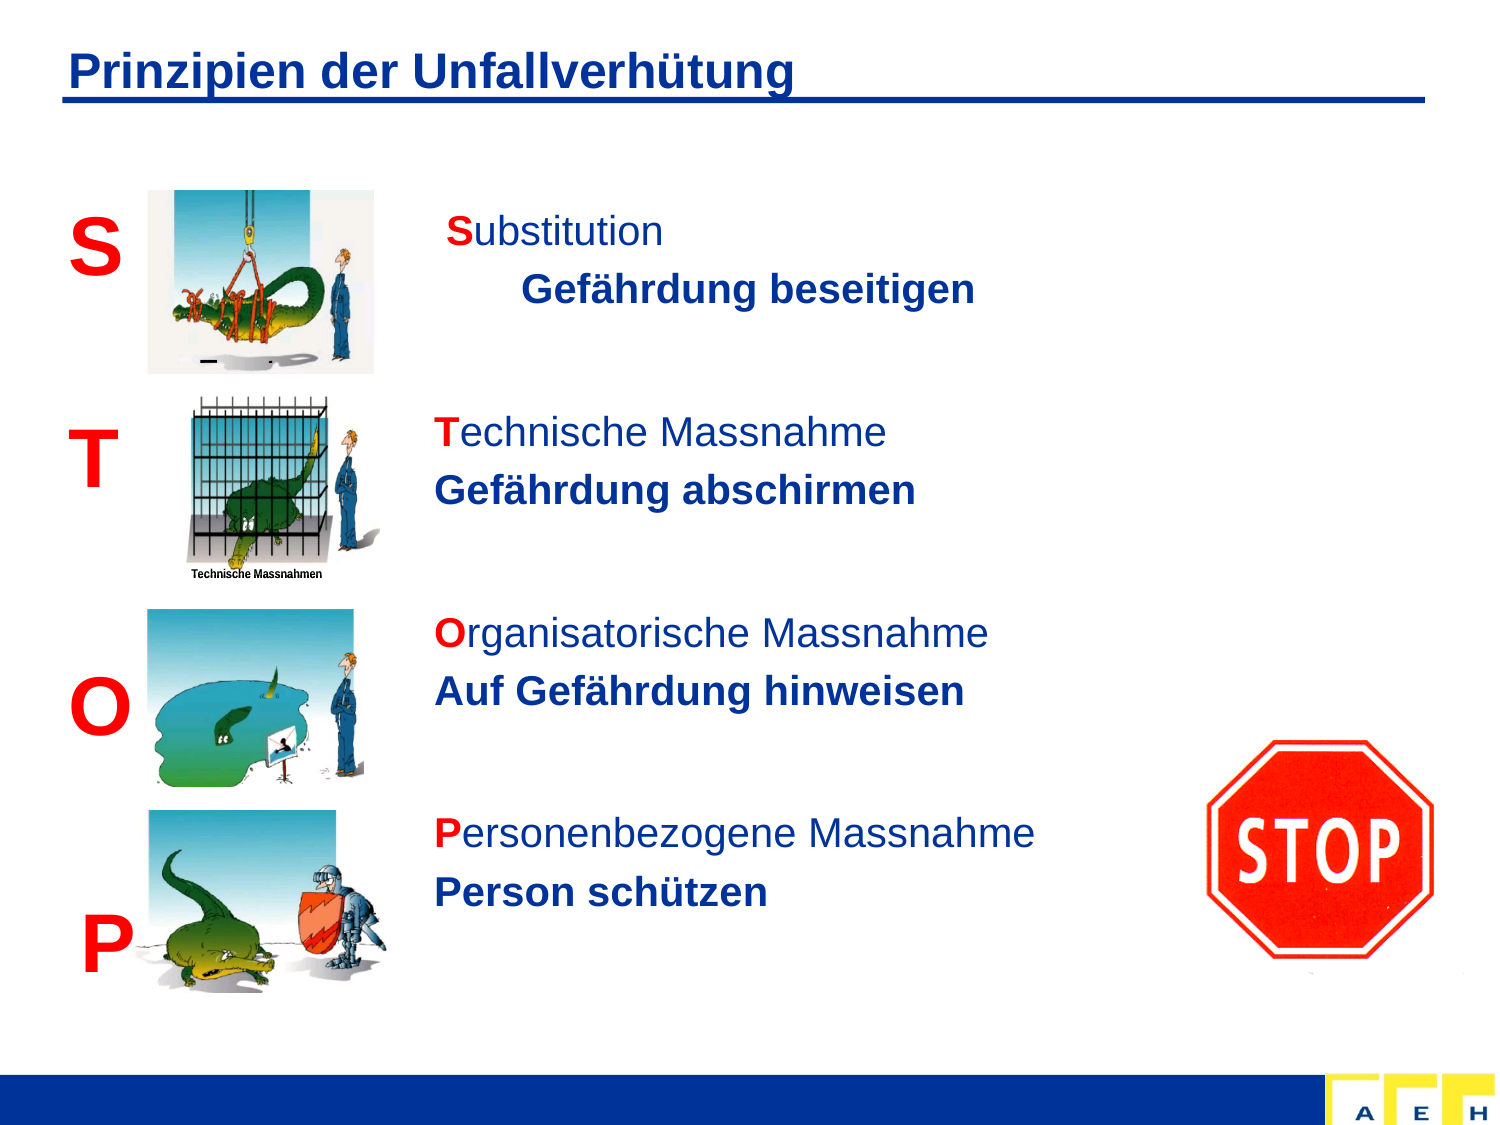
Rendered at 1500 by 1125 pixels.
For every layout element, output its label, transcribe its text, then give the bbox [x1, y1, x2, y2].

title Prinzipien der Unfallverhütung [52, 37, 1429, 101]
text_box T [53, 397, 130, 512]
text_box Technische Massnahme Gefährdung abschirmen [419, 397, 1500, 598]
text_box Personenbezogene Massnahme Person schützen [419, 798, 1170, 1000]
text_box O [53, 645, 130, 760]
text_box Organisatorische Massnahme Auf Gefährdung hinweisen [419, 597, 1471, 798]
text_box P [65, 881, 132, 997]
text_box S [53, 184, 139, 300]
picture [1174, 715, 1473, 997]
list Substitution Gefährdung beseitigen [430, 196, 1436, 397]
picture [135, 810, 396, 993]
picture [135, 390, 381, 587]
picture [135, 609, 365, 788]
picture [1325, 1073, 1497, 1125]
picture [147, 190, 375, 374]
